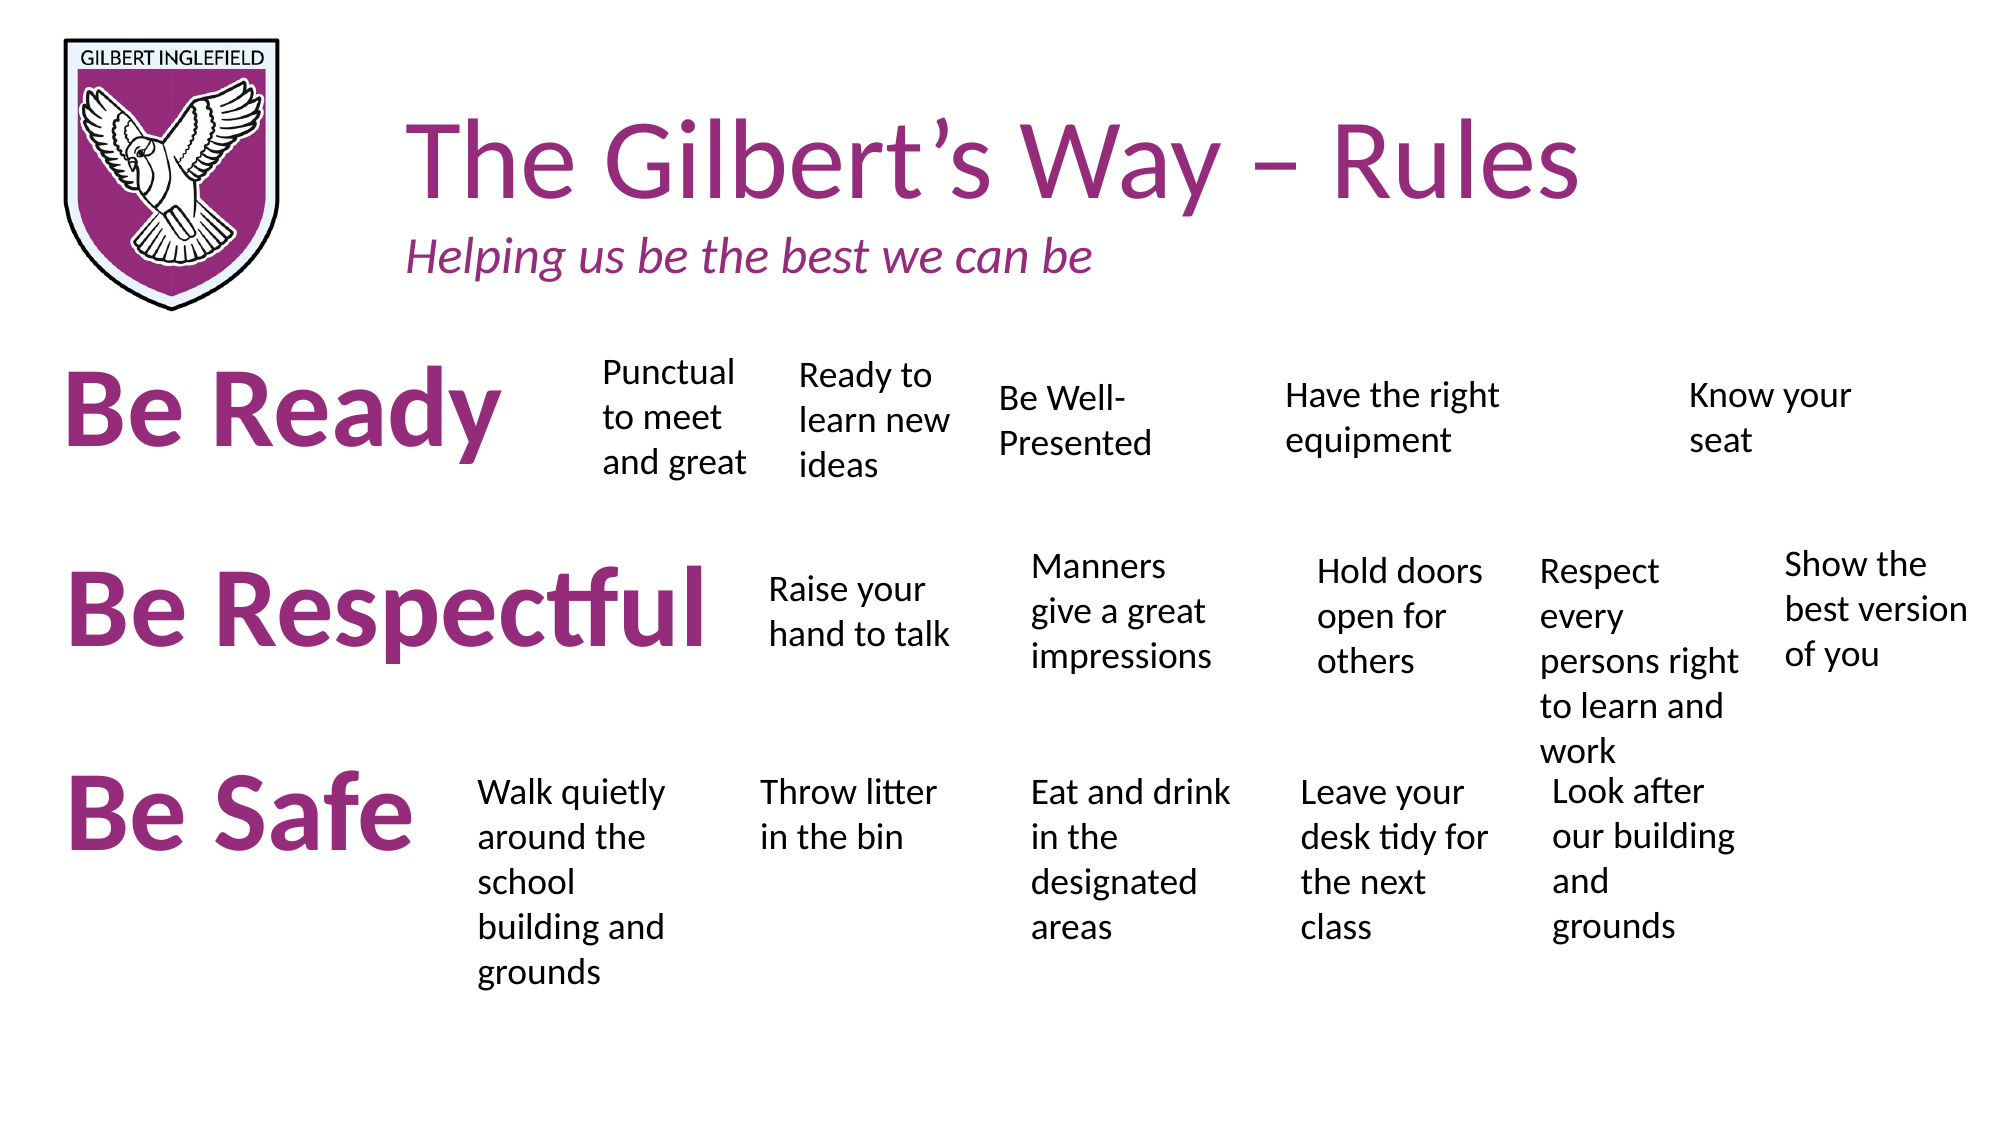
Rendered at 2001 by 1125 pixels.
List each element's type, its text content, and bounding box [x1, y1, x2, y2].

text_box The Gilbert’s Way – Rules Helping us be the best we can be [390, 77, 1822, 292]
text_box Know your seat [1674, 362, 1891, 467]
picture [45, 28, 296, 321]
text_box Be Respectful [51, 524, 725, 677]
text_box Punctual to meet and great [587, 339, 772, 490]
text_box Eat and drink in the designated areas [1016, 759, 1249, 955]
text_box Respect every persons right to learn and work [1525, 538, 1758, 779]
text_box Leave your desk tidy for the next class [1285, 759, 1519, 955]
text_box Be Well-Presented [1000, 365, 1232, 470]
text_box Throw litter in the bin [745, 759, 978, 865]
text_box Show the best version of you [1769, 531, 1986, 682]
text_box Hold doors open for others [1302, 538, 1519, 689]
text_box Manners give a great impressions [1016, 533, 1232, 684]
text_box Have the right equipment [1270, 362, 1519, 467]
text_box Walk quietly around the school building and grounds [462, 759, 695, 1000]
text_box Raise your hand to talk [753, 556, 970, 662]
text_box Ready to learn new ideas [784, 342, 1000, 493]
text_box Be Ready [48, 324, 519, 477]
text_box Be Safe [50, 728, 431, 881]
text_box Look after our building and grounds [1537, 779, 1754, 954]
